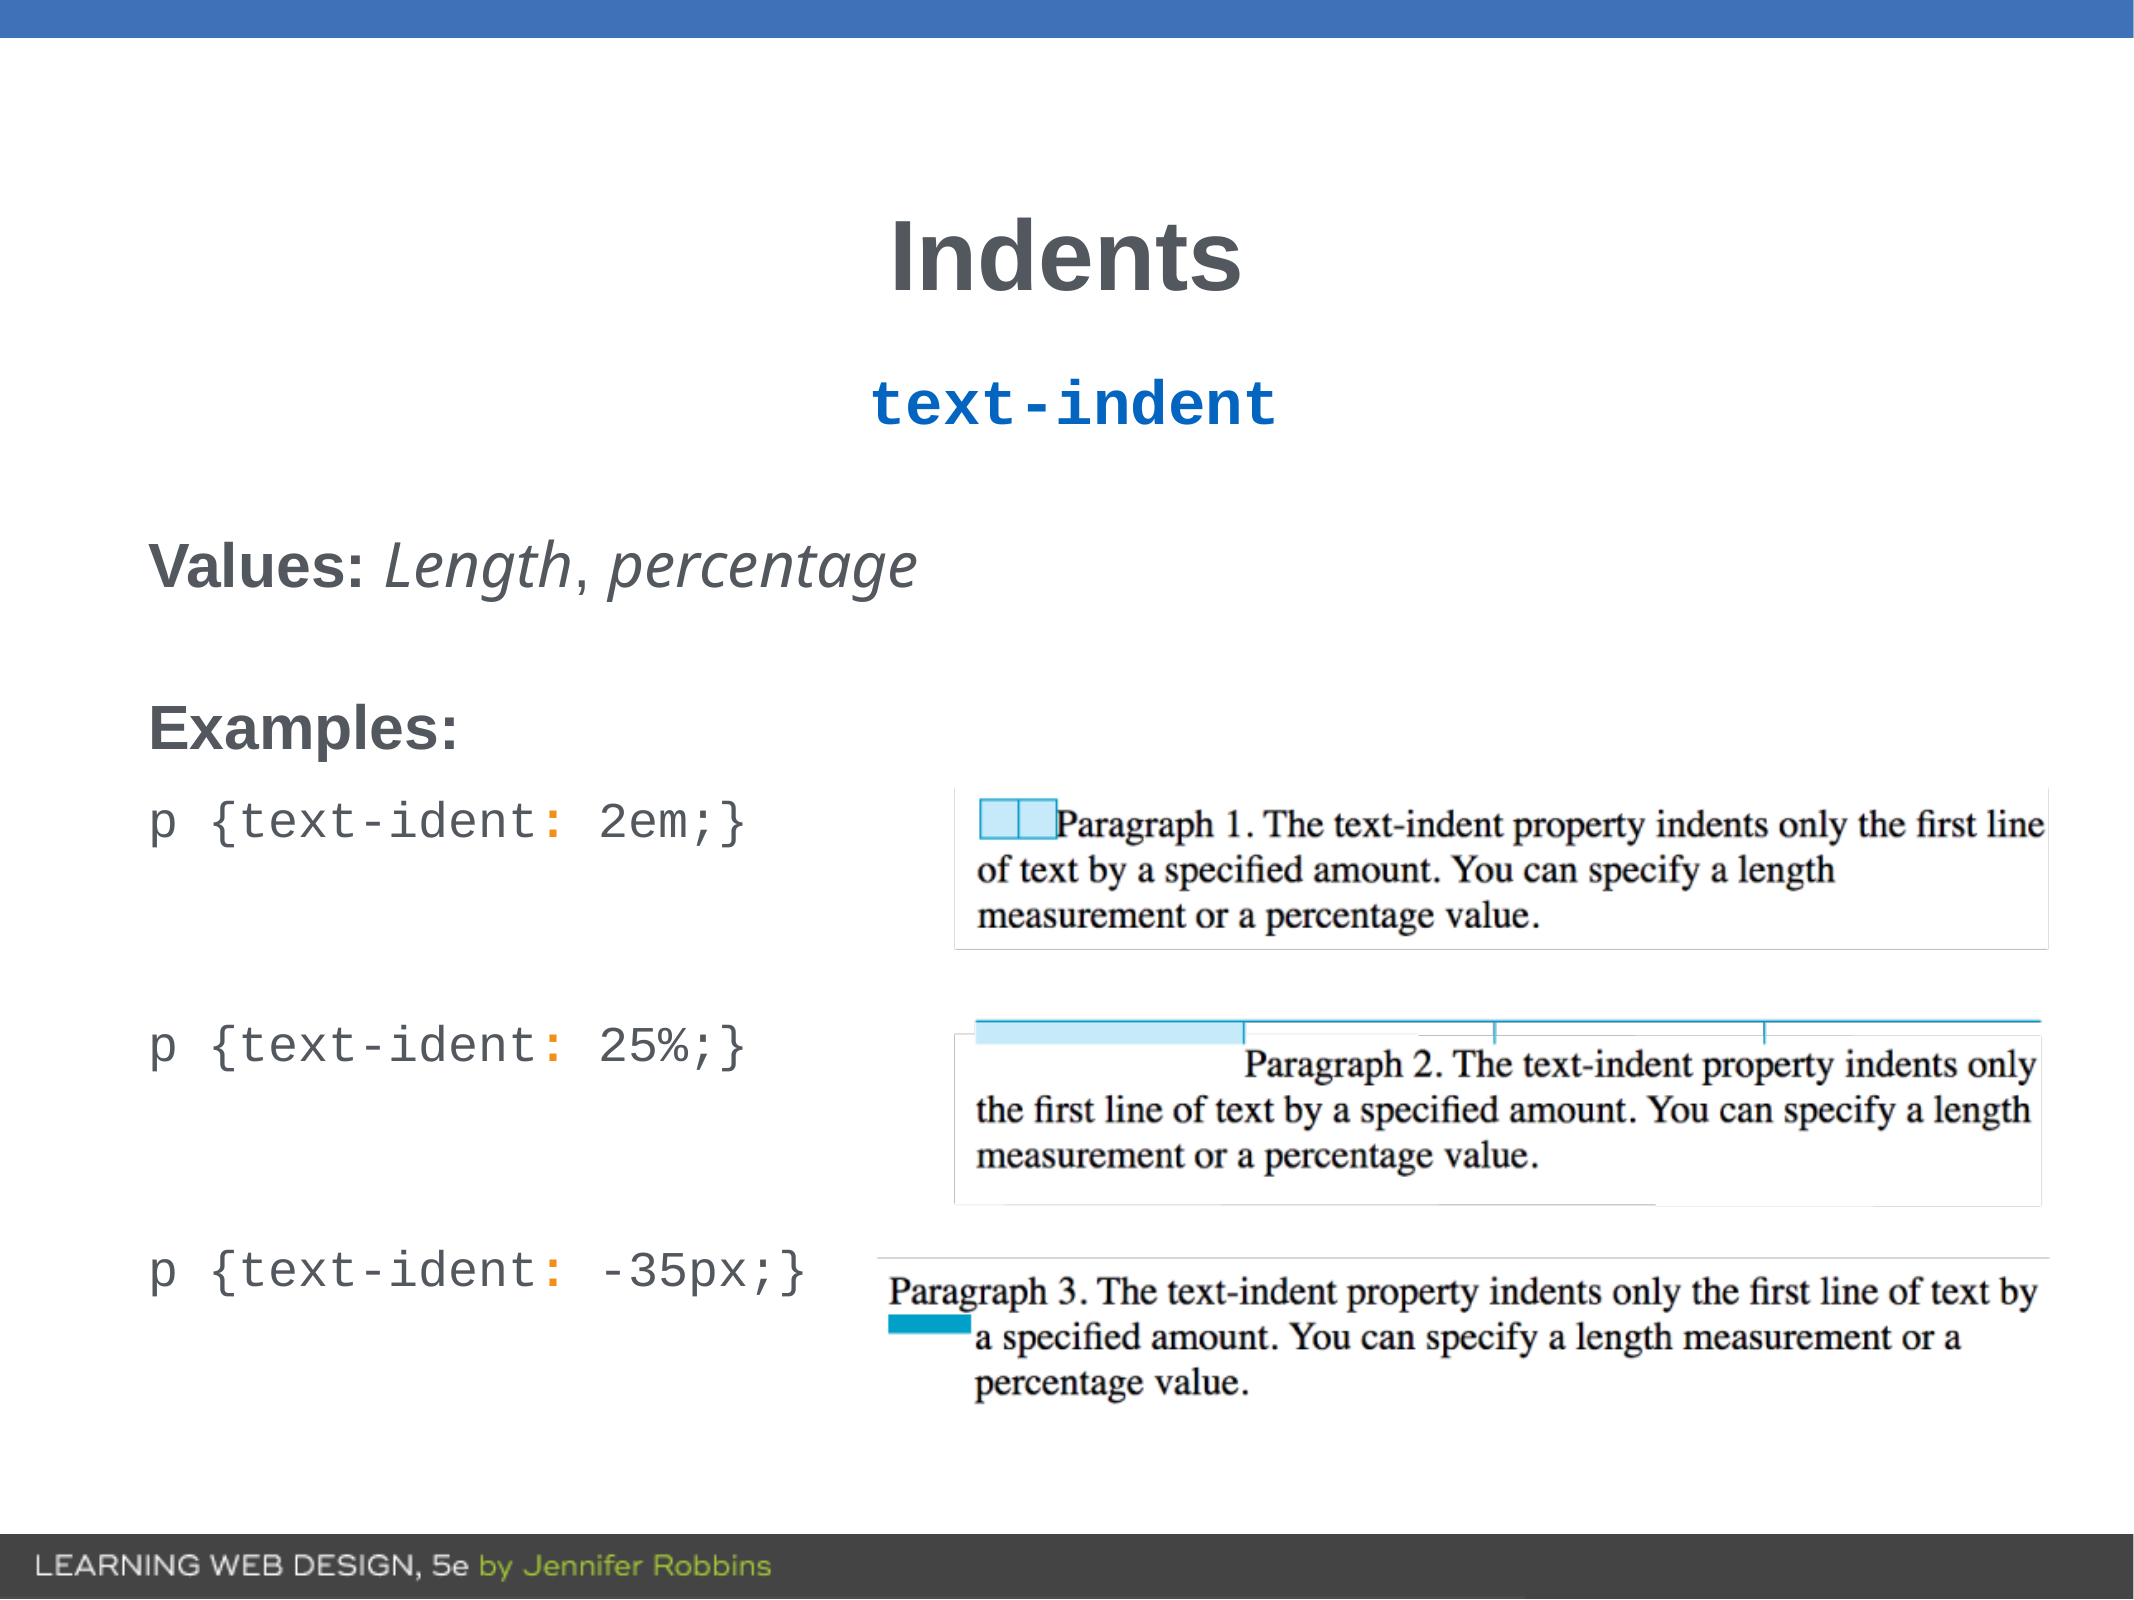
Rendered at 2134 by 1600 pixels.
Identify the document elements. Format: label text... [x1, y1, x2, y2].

picture [872, 777, 2053, 1416]
list text-indent Values: Length, percentage Examples: p {text-ident: 2em;} p {text-ident: 25%;} p {text-ident: -35px;} [139, 353, 2010, 1498]
picture [0, 1534, 2134, 1599]
title Indents [155, 72, 1978, 353]
